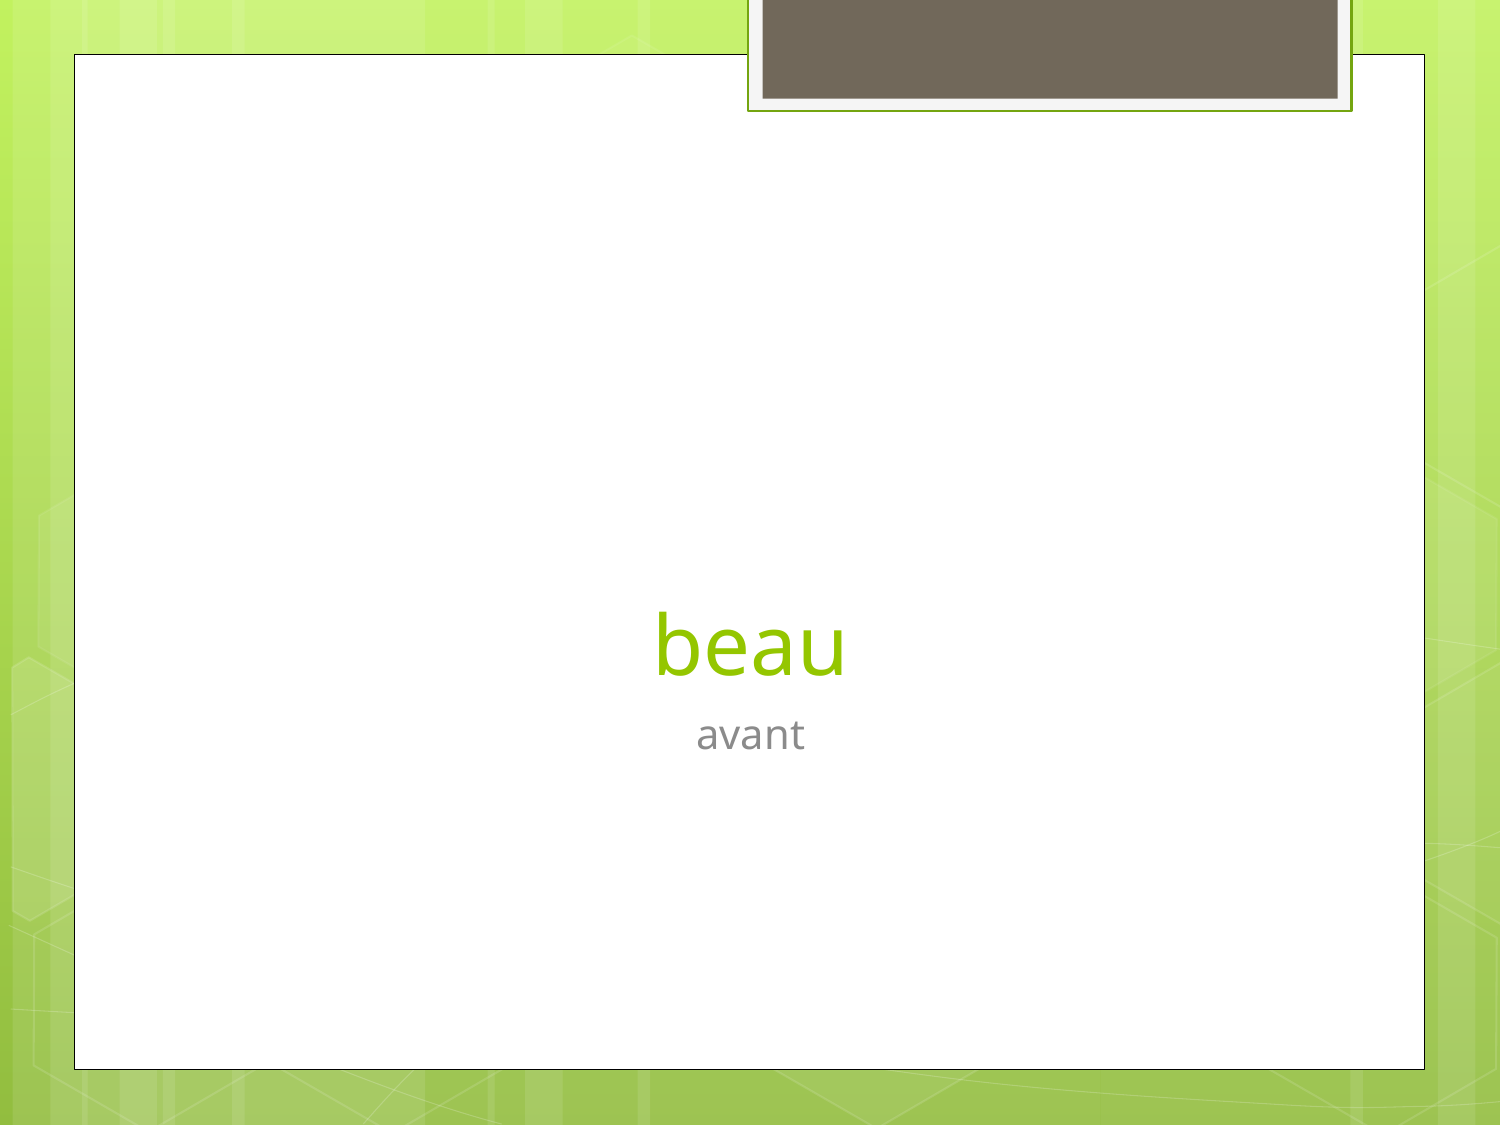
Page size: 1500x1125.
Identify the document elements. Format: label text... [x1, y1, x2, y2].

list avant [206, 699, 1296, 950]
title beau [206, 475, 1296, 699]
